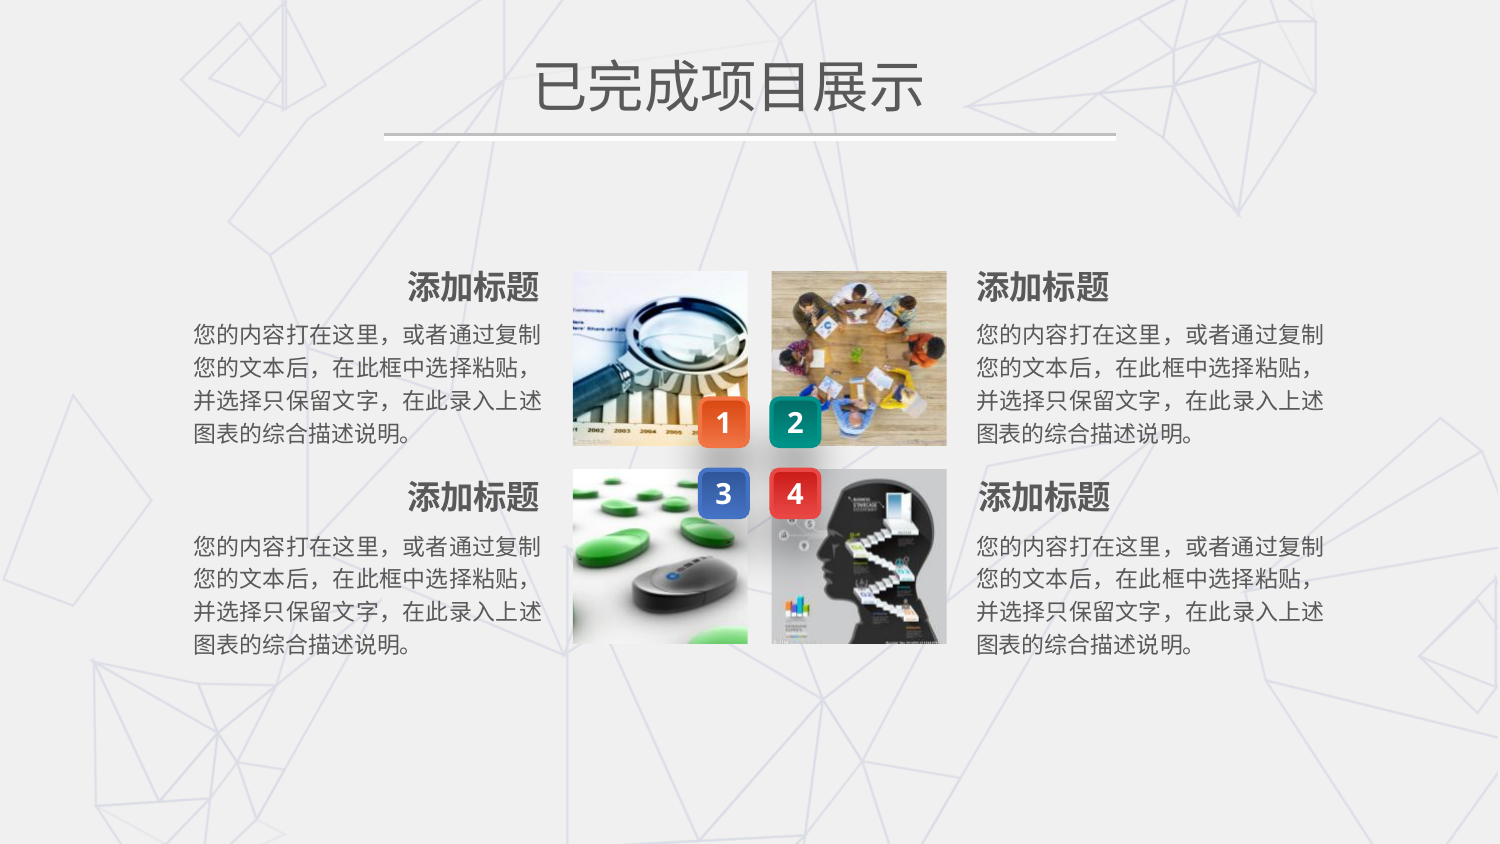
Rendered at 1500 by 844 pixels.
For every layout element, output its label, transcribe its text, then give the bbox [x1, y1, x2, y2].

text_box 您的内容打在这里，或者通过复制您的文本后，在此框中选择粘贴，并选择只保留文字，在此录入上述图表的综合描述说明。 [182, 309, 552, 452]
text_box 添加标题 [395, 470, 552, 522]
title 已完成项目展示 [280, 51, 1178, 136]
text_box 添加标题 [395, 260, 552, 312]
text_box 添加标题 [966, 470, 1123, 522]
text_box [572, 469, 749, 645]
text_box 2 [770, 397, 821, 448]
text_box [771, 469, 948, 645]
text_box 3 [698, 468, 749, 519]
text_box 1 [698, 397, 749, 448]
text_box 您的内容打在这里，或者通过复制您的文本后，在此框中选择粘贴，并选择只保留文字，在此录入上述图表的综合描述说明。 [966, 521, 1336, 664]
text_box 添加标题 [965, 260, 1121, 312]
text_box [771, 271, 948, 447]
text_box 您的内容打在这里，或者通过复制您的文本后，在此框中选择粘贴，并选择只保留文字，在此录入上述图表的综合描述说明。 [182, 521, 552, 664]
picture [0, 0, 1498, 844]
text_box 4 [770, 468, 821, 519]
text_box 您的内容打在这里，或者通过复制您的文本后，在此框中选择粘贴，并选择只保留文字，在此录入上述图表的综合描述说明。 [966, 309, 1336, 452]
text_box [572, 271, 749, 447]
